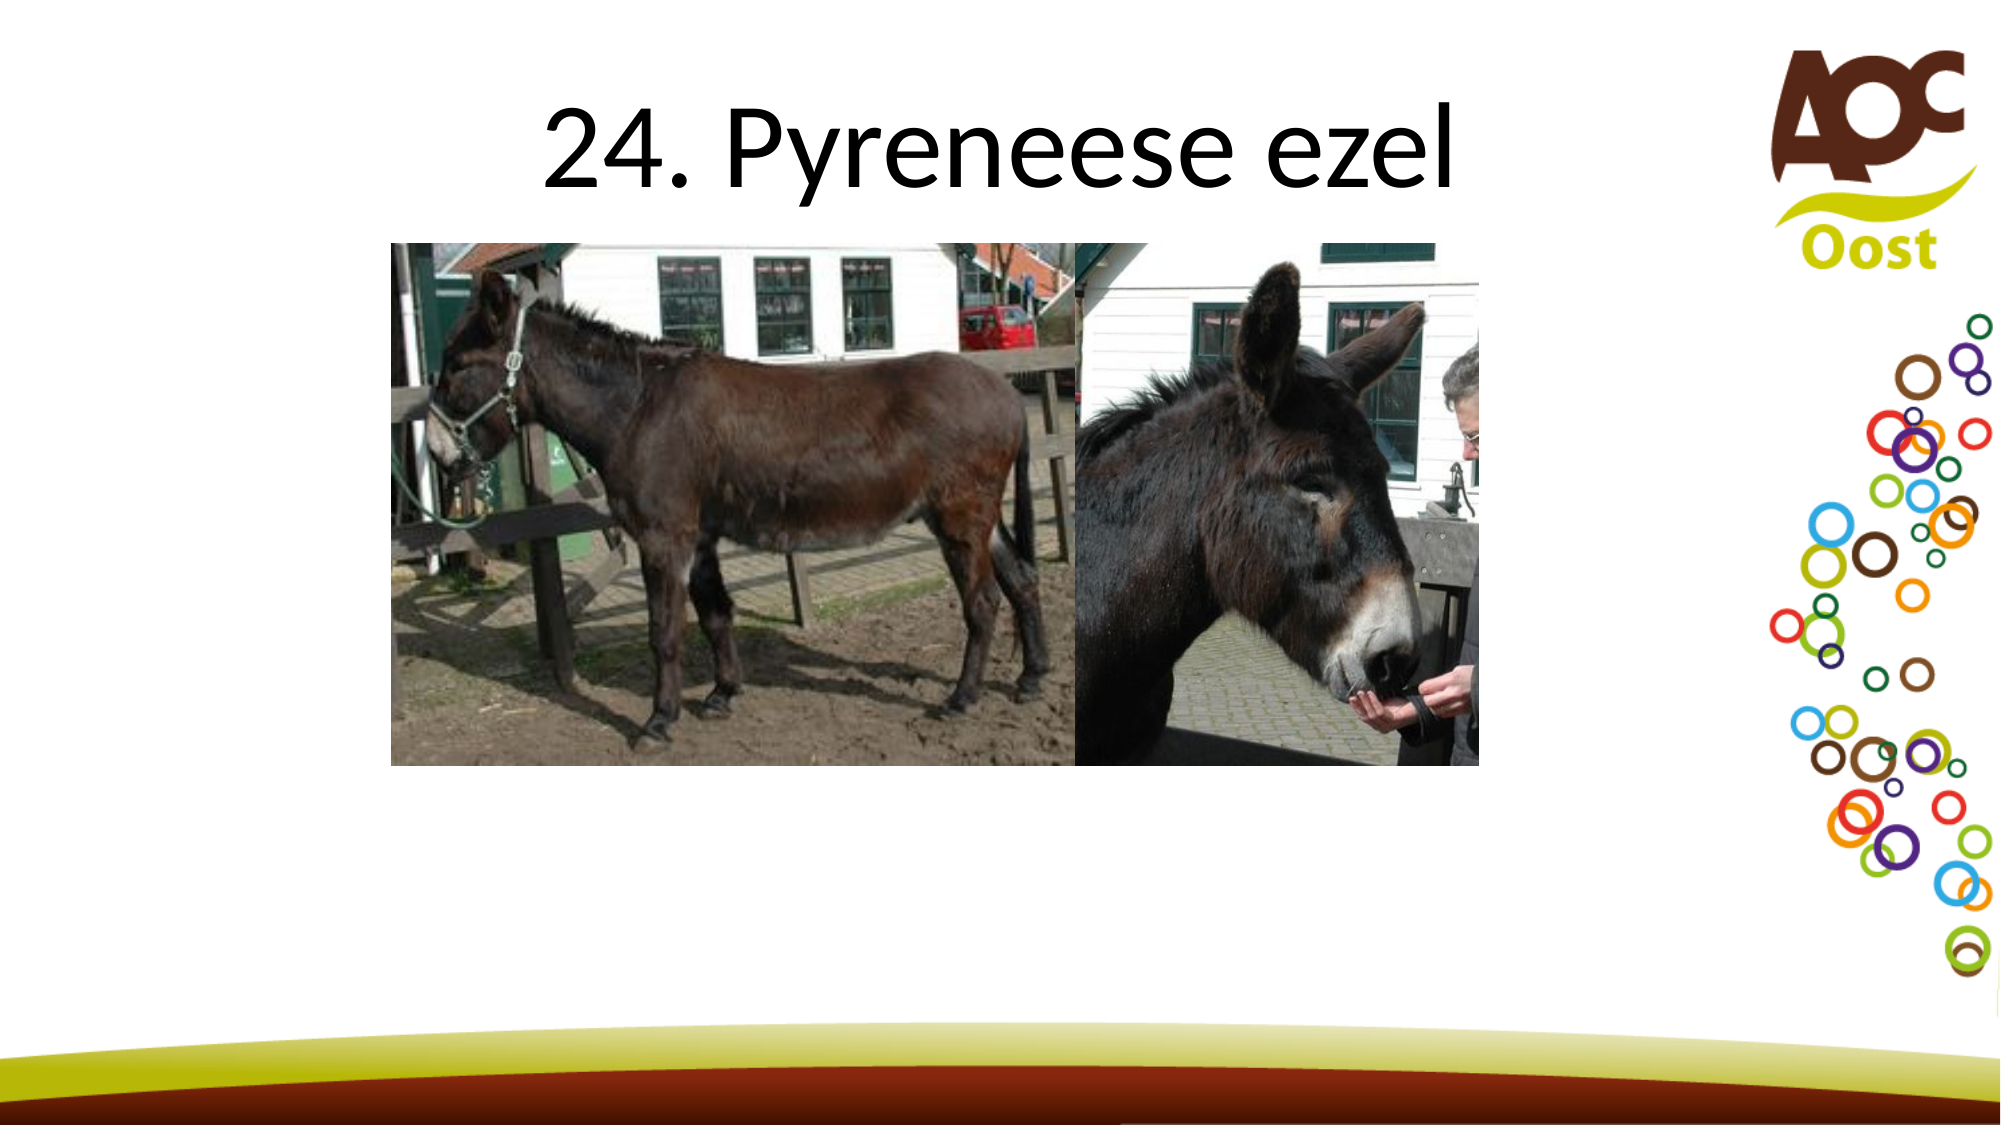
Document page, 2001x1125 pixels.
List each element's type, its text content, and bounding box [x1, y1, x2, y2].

picture [0, 0, 2001, 1125]
title 24. Pyreneese ezel [99, 45, 1900, 233]
